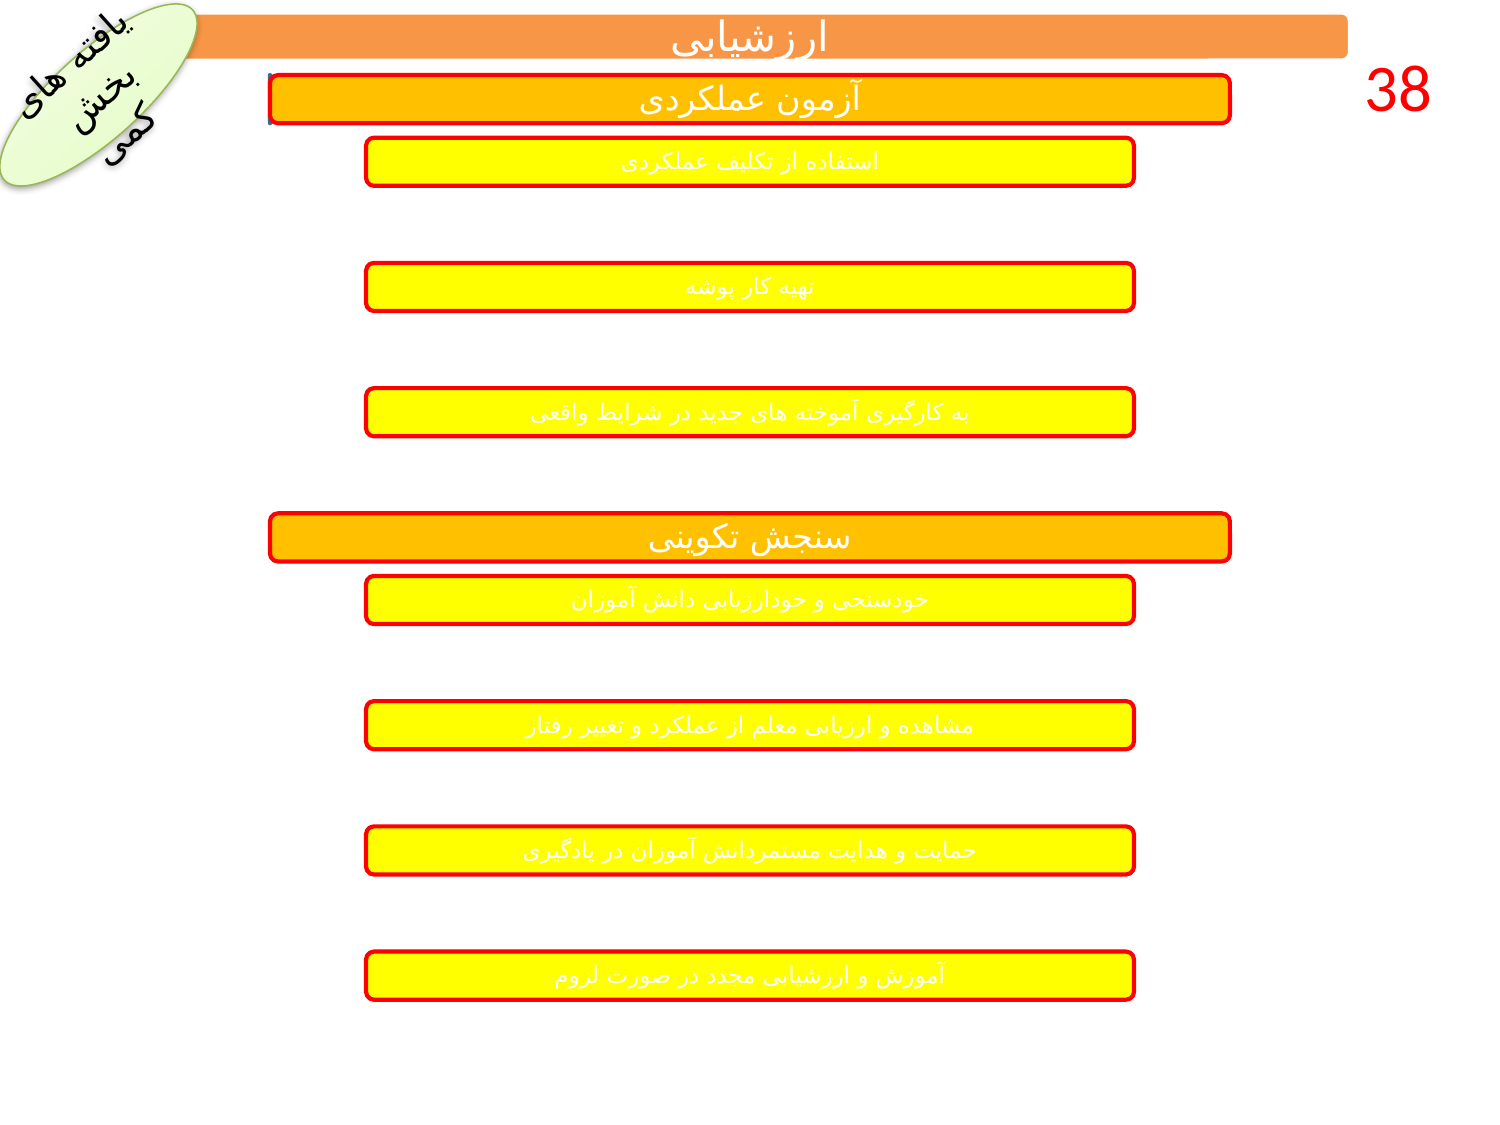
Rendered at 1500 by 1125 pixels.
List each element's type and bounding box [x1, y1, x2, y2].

text_box [146, 3, 194, 10]
list [0, 12, 1500, 1125]
